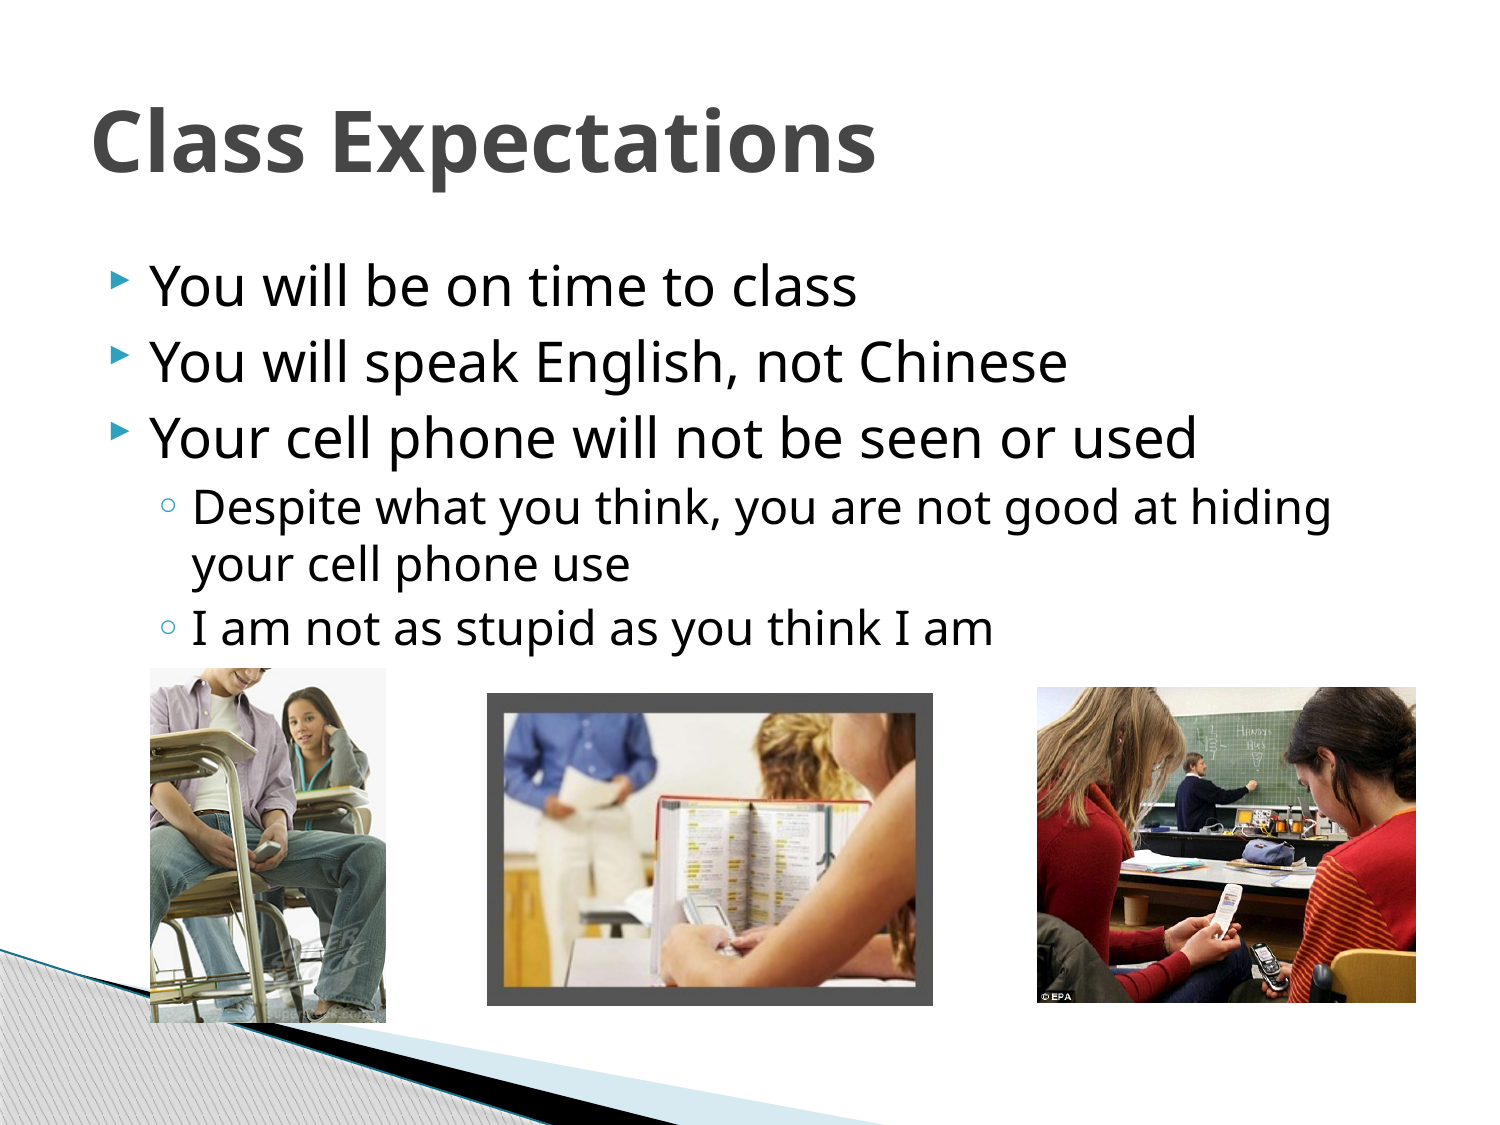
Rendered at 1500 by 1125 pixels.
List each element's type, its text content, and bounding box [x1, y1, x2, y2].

picture [1037, 687, 1416, 1003]
picture [487, 693, 934, 1007]
title Class Expectations [75, 45, 1425, 233]
list You will be on time to class You will speak English, not Chinese Your cell phone will not be seen or used Despite what you think, you are not good at hiding your cell phone use I am not as stupid as you think I am [75, 243, 1425, 986]
picture [149, 667, 386, 1023]
